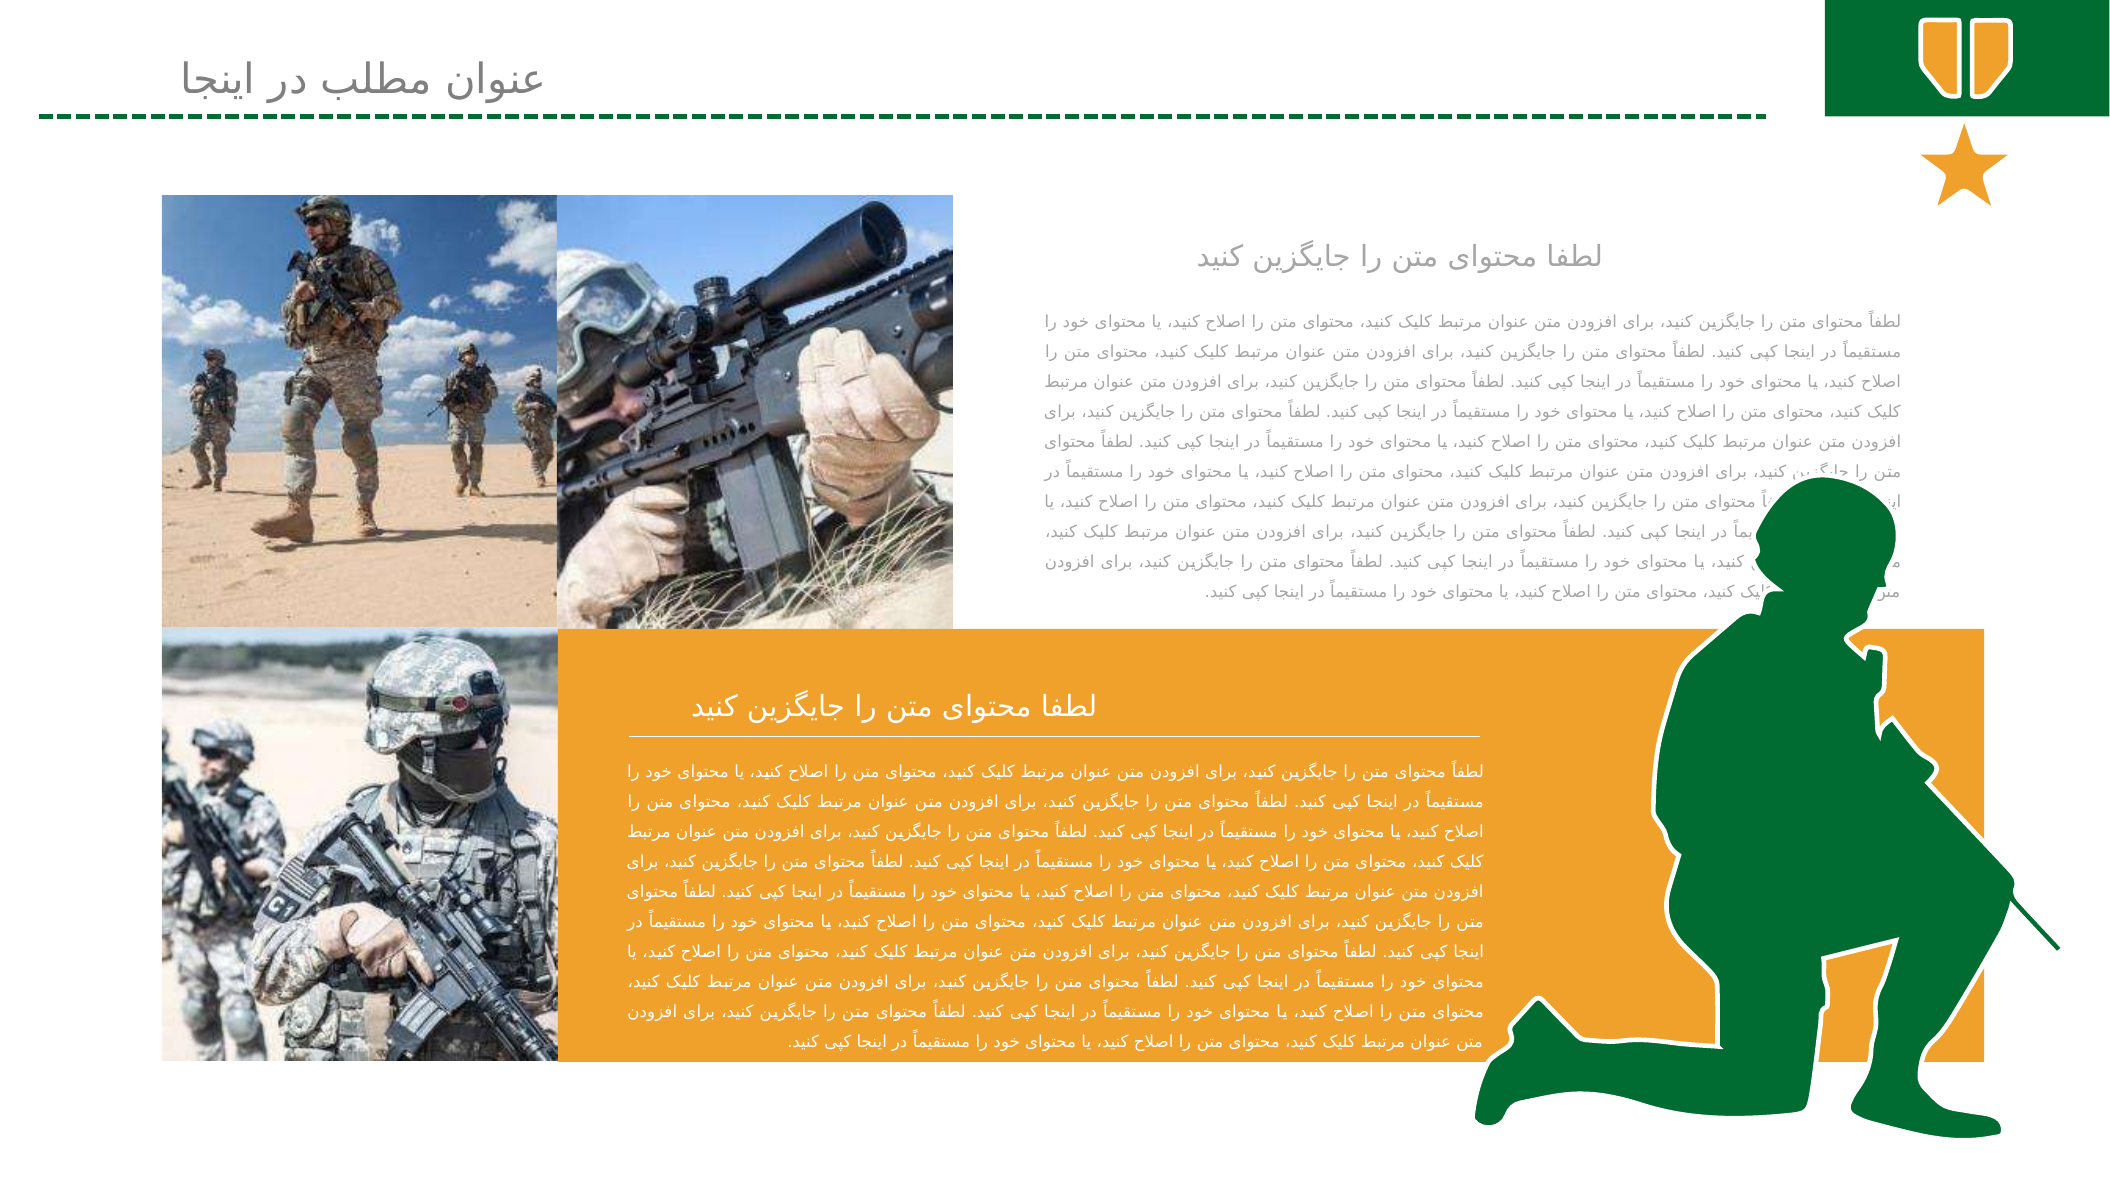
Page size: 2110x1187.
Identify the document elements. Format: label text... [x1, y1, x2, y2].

text_box [556, 195, 954, 630]
text_box عنوان مطلب در اینجا [59, 44, 563, 107]
text_box [1817, 941, 1895, 1062]
text_box لطفاً محتوای متن را جایگزین کنید، برای افزودن متن عنوان مرتبط کلیک کنید، محتوای متن را اصلاح کنید، یا محتوای خود را مستقیماً در اینجا کپی کنید. لطفاً محتوای متن را جایگزین کنید، برای افزودن متن عنوان مرتبط کلیک کنید، محتوای متن را اصلاح کنید، یا محتوای خود را مستقیماً در اینجا کپی کنید. لطفاً محتوای متن را جایگزین کنید، برای افزودن متن عنوان مرتبط کلیک کنید، محتوای متن را اصلاح کنید، یا محتوای خود را مستقیماً در اینجا کپی کنید. لطفاً محتوای متن را جایگزین کنید، برای افزودن متن عنوان مرتبط کلیک کنید، محتوای متن را اصلاح کنید، یا محتوای خود را مستقیماً در اینجا کپی کنید. لطفاً محتوای متن را جایگزین کنید، برای افزودن متن عنوان مرتبط کلیک کنید، محتوای متن را اصلاح کنید، یا محتوای خود را مستقیماً در اینجا کپی کنید. لطفاً محتوای متن را جایگزین کنید، برای افزودن متن عنوان مرتبط کلیک کنید، محتوای متن را اصلاح کنید، یا محتوای خود را مستقیماً در اینجا کپی کنید. لطفاً محتوای متن را جایگزین کنید، برای افزودن متن عنوان مرتبط کلیک کنید، محتوای متن را اصلاح کنید، یا محتوای خود را مستقیماً در اینجا کپی کنید. لطفاً محتوای متن را جایگزین کنید، برای افزودن متن عنوان مرتبط کلیک کنید، محتوای متن را اصلاح کنید، یا محتوای خود را مستقیماً در اینجا کپی کنید. [610, 743, 1500, 987]
text_box [557, 628, 1722, 1062]
text_box [1472, 475, 2064, 1141]
text_box لطفا محتوای متن را جایگزین کنید [610, 679, 1114, 730]
text_box [161, 627, 557, 1062]
text_box [1847, 628, 1985, 842]
text_box [161, 195, 556, 627]
text_box لطفاً محتوای متن را جایگزین کنید، برای افزودن متن عنوان مرتبط کلیک کنید، محتوای متن را اصلاح کنید، یا محتوای خود را مستقیماً در اینجا کپی کنید. لطفاً محتوای متن را جایگزین کنید، برای افزودن متن عنوان مرتبط کلیک کنید، محتوای متن را اصلاح کنید، یا محتوای خود را مستقیماً در اینجا کپی کنید. لطفاً محتوای متن را جایگزین کنید، برای افزودن متن عنوان مرتبط کلیک کنید، محتوای متن را اصلاح کنید، یا محتوای خود را مستقیماً در اینجا کپی کنید. لطفاً محتوای متن را جایگزین کنید، برای افزودن متن عنوان مرتبط کلیک کنید، محتوای متن را اصلاح کنید، یا محتوای خود را مستقیماً در اینجا کپی کنید. لطفاً محتوای متن را جایگزین کنید، برای افزودن متن عنوان مرتبط کلیک کنید، محتوای متن را اصلاح کنید، یا محتوای خود را مستقیماً در اینجا کپی کنید. لطفاً محتوای متن را جایگزین کنید، برای افزودن متن عنوان مرتبط کلیک کنید، محتوای متن را اصلاح کنید، یا محتوای خود را مستقیماً در اینجا کپی کنید. لطفاً محتوای متن را جایگزین کنید، برای افزودن متن عنوان مرتبط کلیک کنید، محتوای متن را اصلاح کنید، یا محتوای خود را مستقیماً در اینجا کپی کنید. لطفاً محتوای متن را جایگزین کنید، برای افزودن متن عنوان مرتبط کلیک کنید، محتوای متن را اصلاح کنید، یا محتوای خود را مستقیماً در اینجا کپی کنید. [1028, 293, 1917, 537]
text_box لطفا محتوای متن را جایگزین کنید [1027, 229, 1620, 294]
text_box [1922, 964, 1985, 1062]
